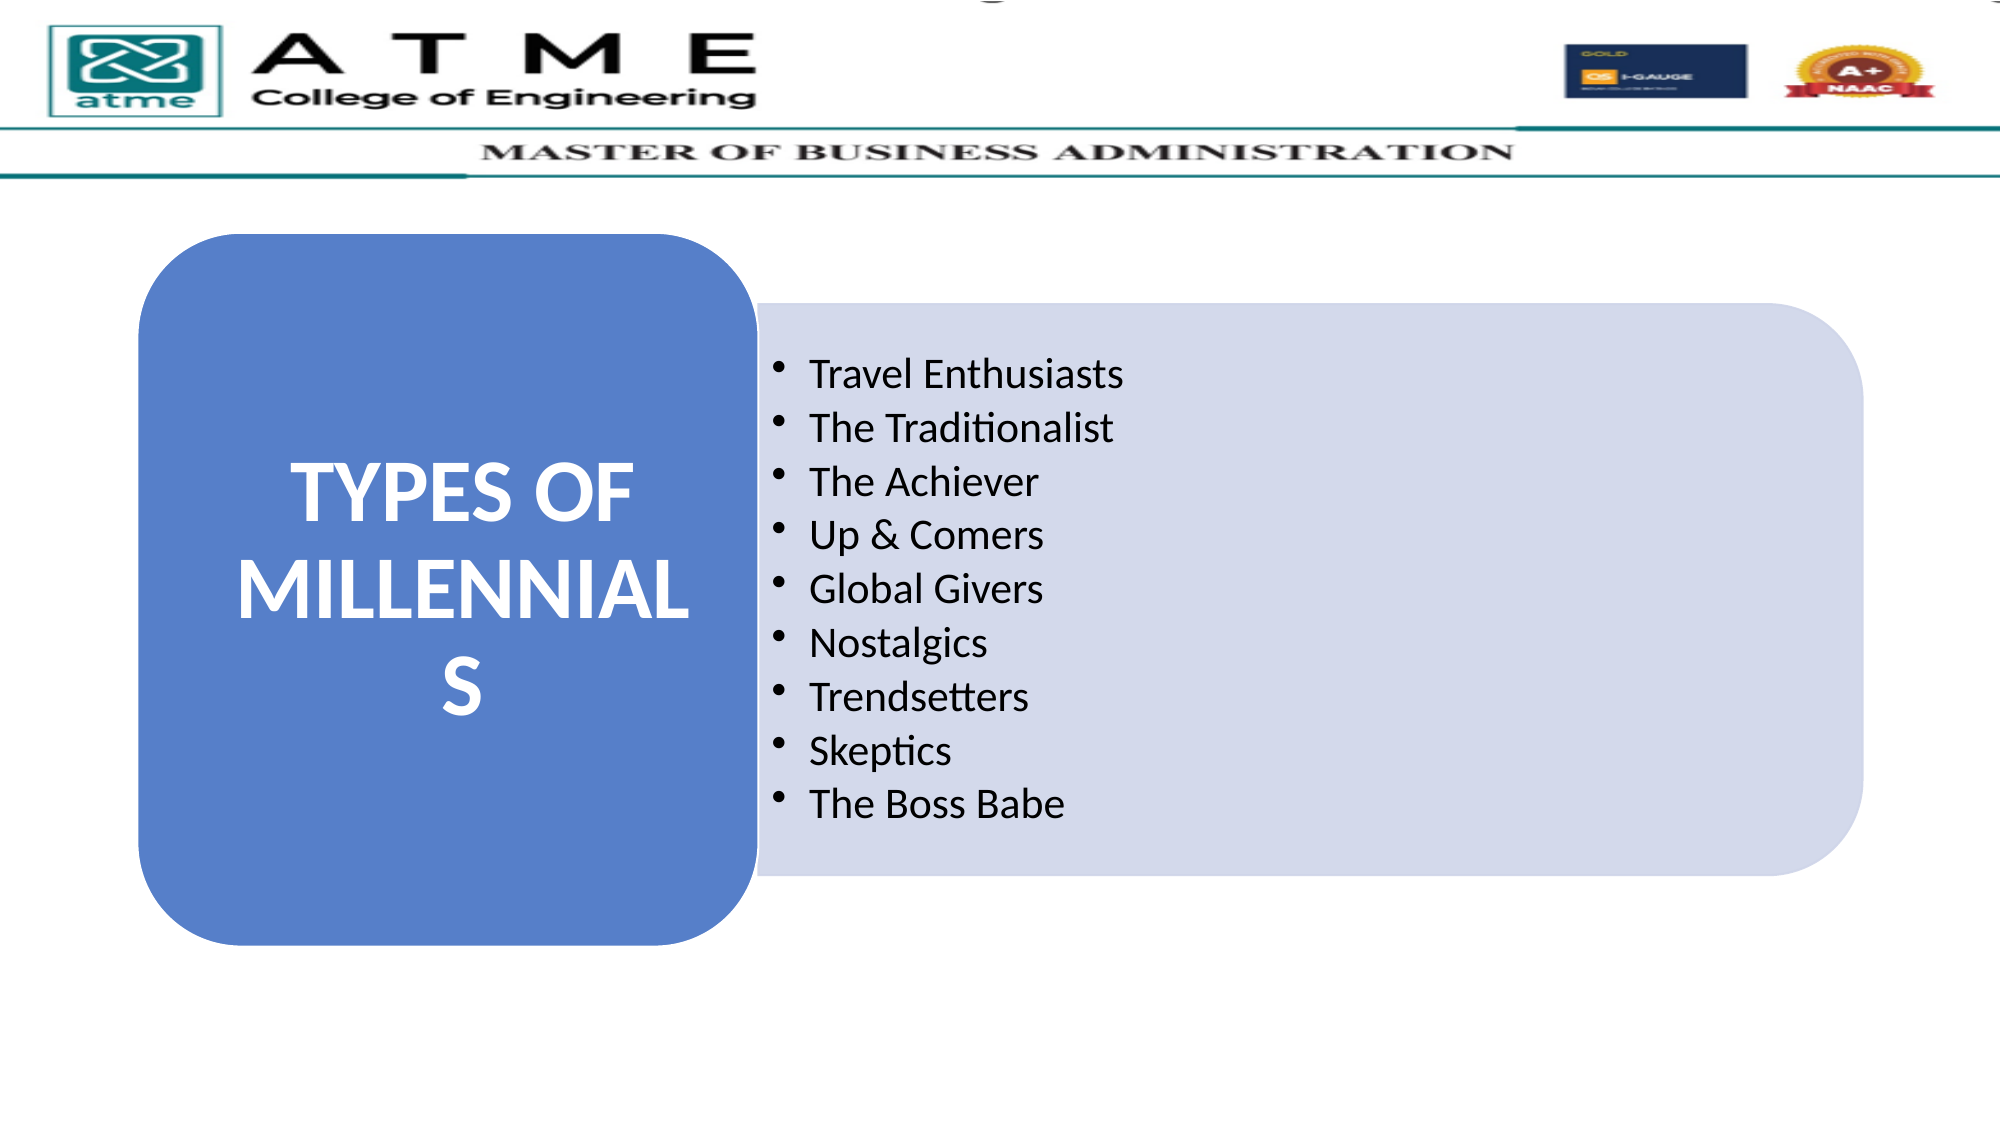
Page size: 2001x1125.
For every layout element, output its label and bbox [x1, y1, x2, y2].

list [137, 232, 1863, 947]
picture [0, 1, 2000, 180]
